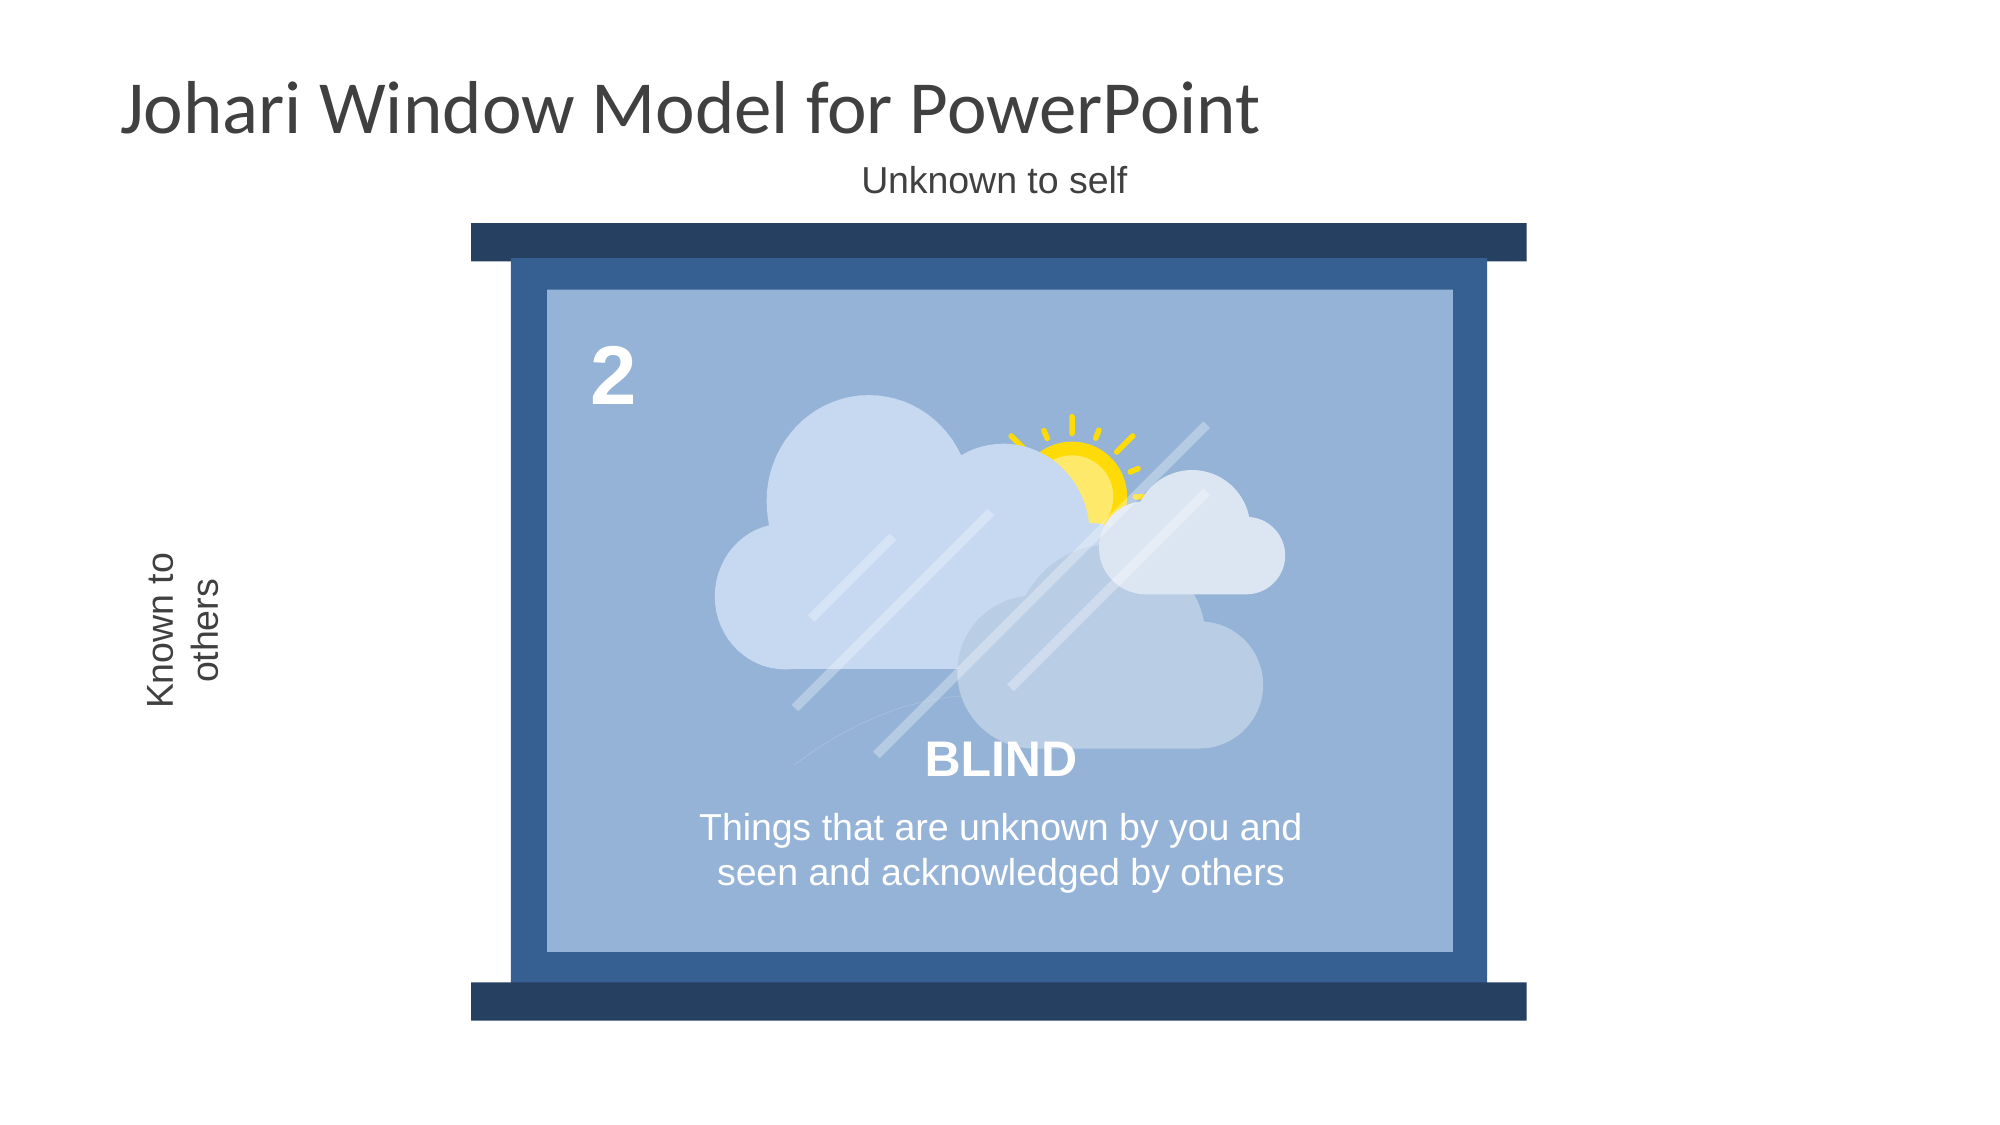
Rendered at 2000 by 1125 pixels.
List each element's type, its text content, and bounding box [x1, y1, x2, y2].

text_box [714, 394, 1286, 749]
text_box [469, 221, 1529, 263]
text_box [545, 287, 1455, 954]
text_box Unknown to self [846, 148, 1153, 209]
text_box 2 [575, 313, 652, 429]
title Johari Window Model for PowerPoint [99, 45, 1900, 162]
text_box [469, 980, 1529, 1023]
text_box [509, 256, 1489, 980]
text_box Known to others [128, 489, 233, 773]
text_box Things that are unknown by you and seen and acknowledged by others [646, 795, 1355, 900]
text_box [794, 424, 1207, 756]
text_box BLIND [646, 719, 1355, 794]
